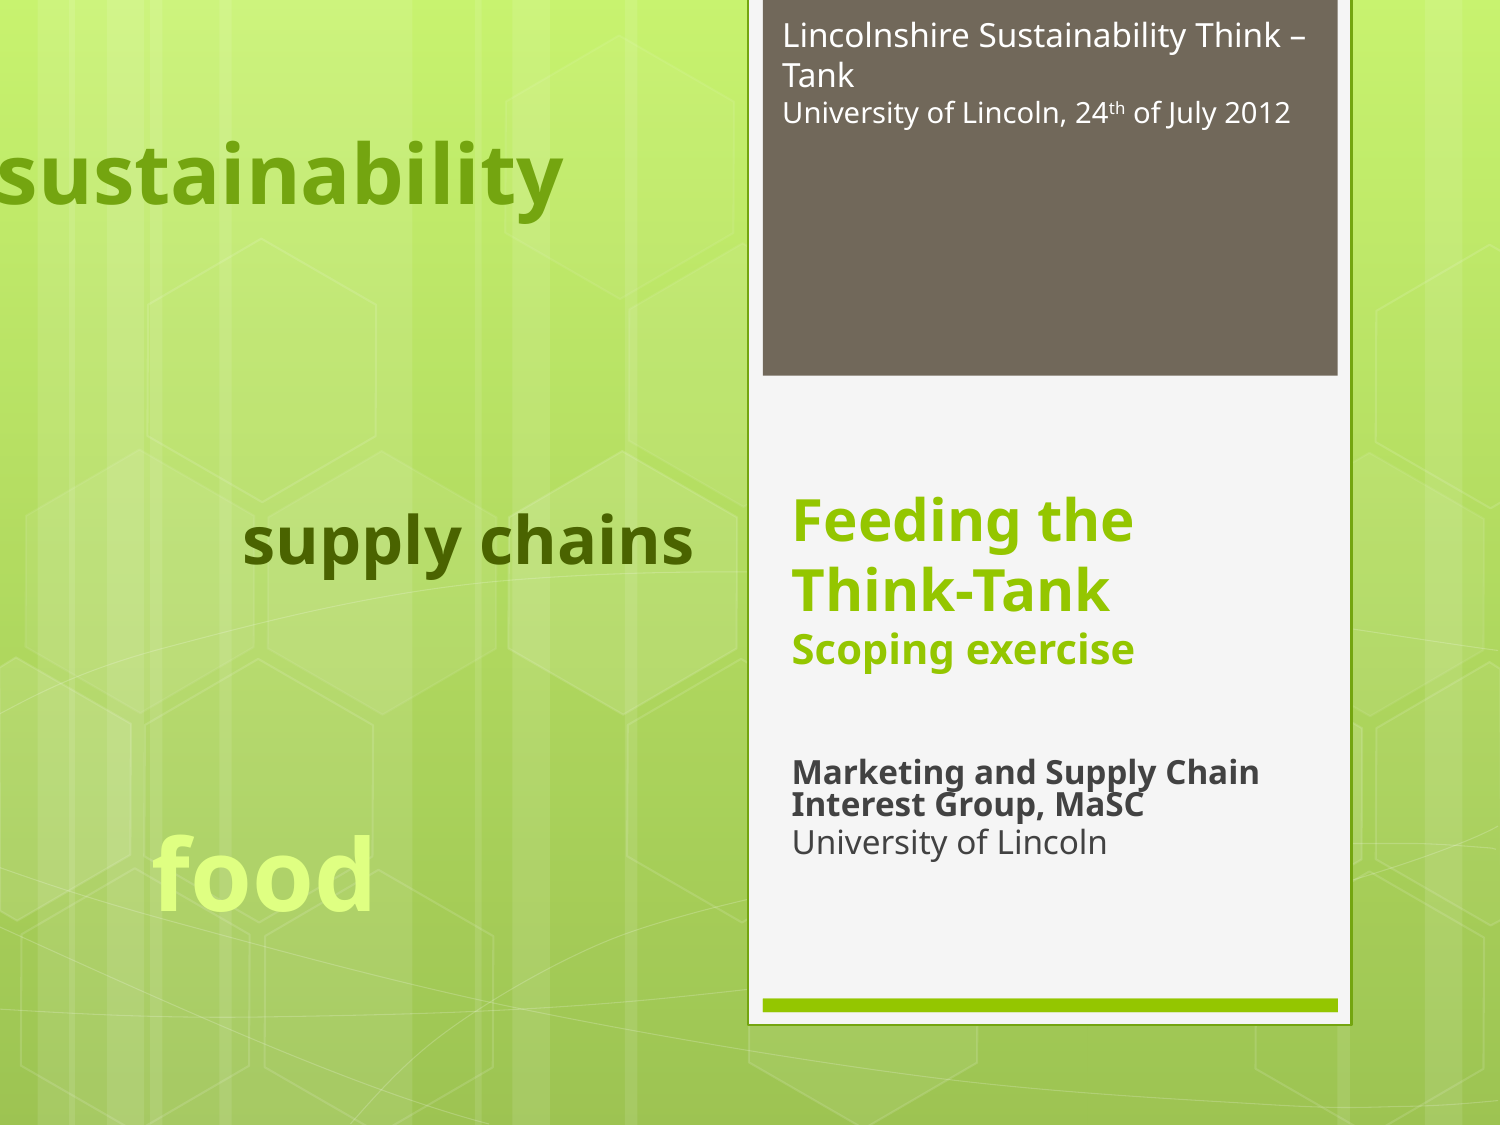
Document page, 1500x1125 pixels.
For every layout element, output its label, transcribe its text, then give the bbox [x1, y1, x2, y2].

text_box sustainability [0, 113, 580, 229]
title Feeding the Think-Tank Scoping exercise [776, 444, 1321, 681]
subtitle Marketing and Supply Chain Interest Group, MaSC University of Lincoln [776, 751, 1320, 1000]
text_box supply chains [227, 490, 710, 585]
text_box Lincolnshire Sustainability Think –Tank University of Lincoln, 24th of July 2012 [767, 7, 1335, 137]
text_box food [137, 804, 393, 939]
